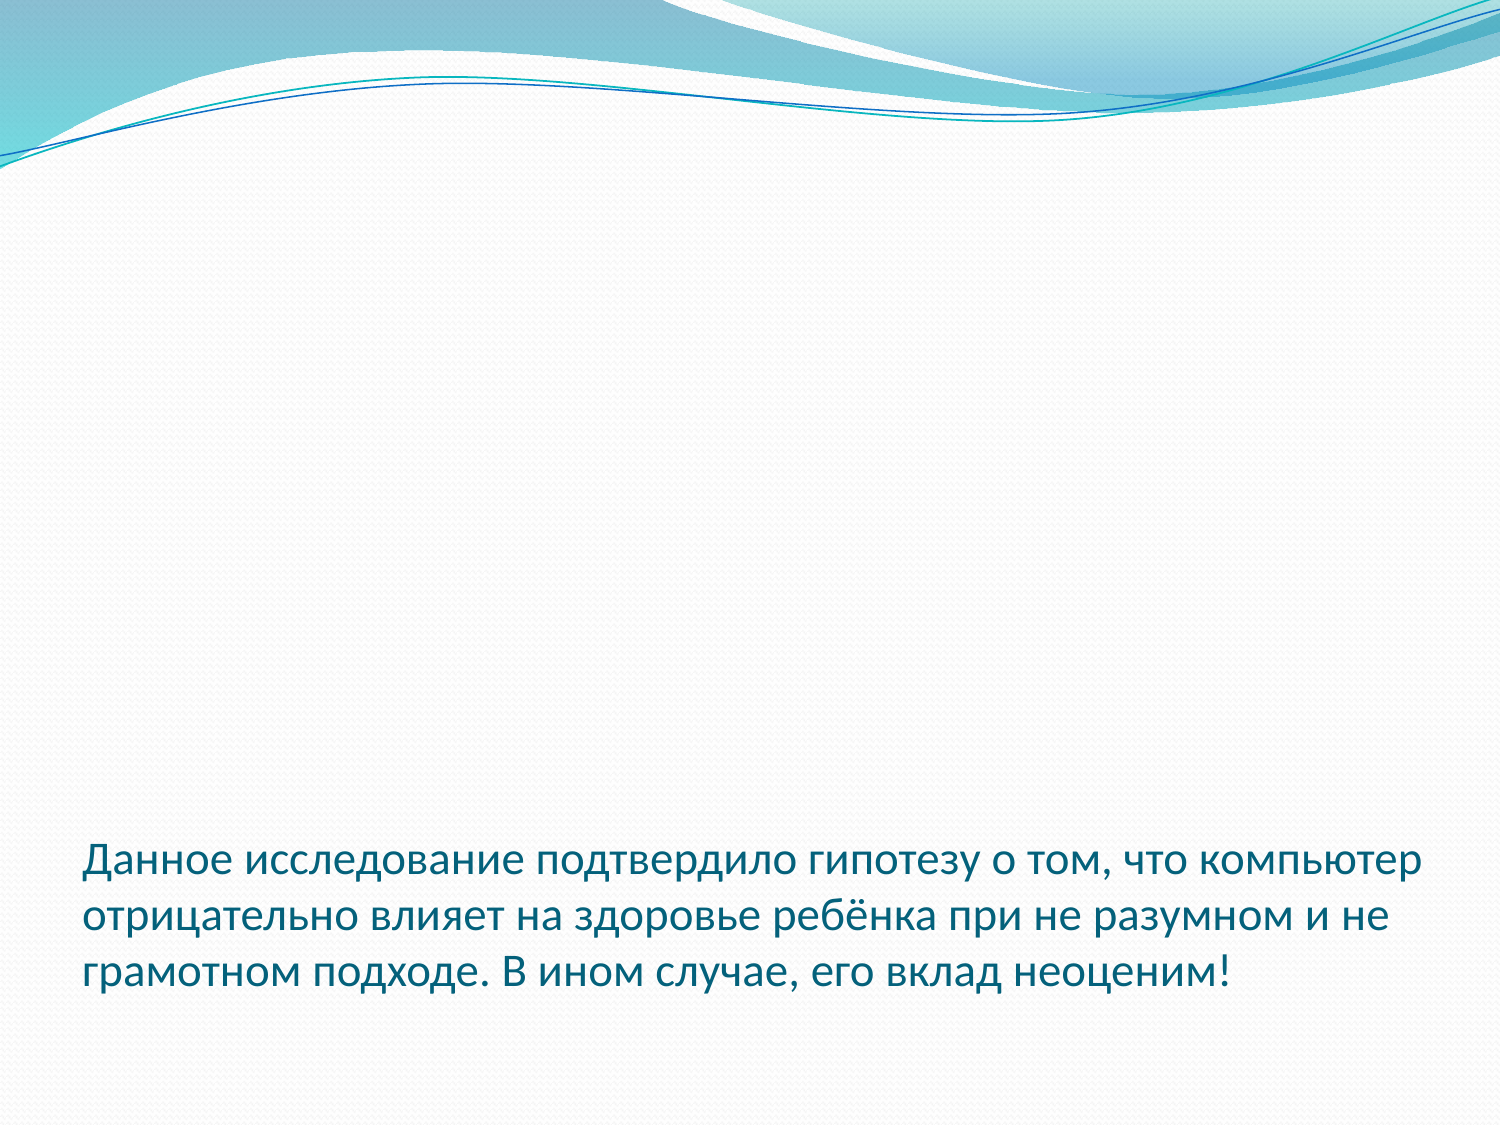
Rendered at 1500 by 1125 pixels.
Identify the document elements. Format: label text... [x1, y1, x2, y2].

title Данное исследование подтвердило гипотезу о том, что компьютер отрицательно влияет на здоровье ребёнка при не разумном и не грамотном подходе. В ином случае, его вклад неоценим! [81, 808, 1445, 997]
